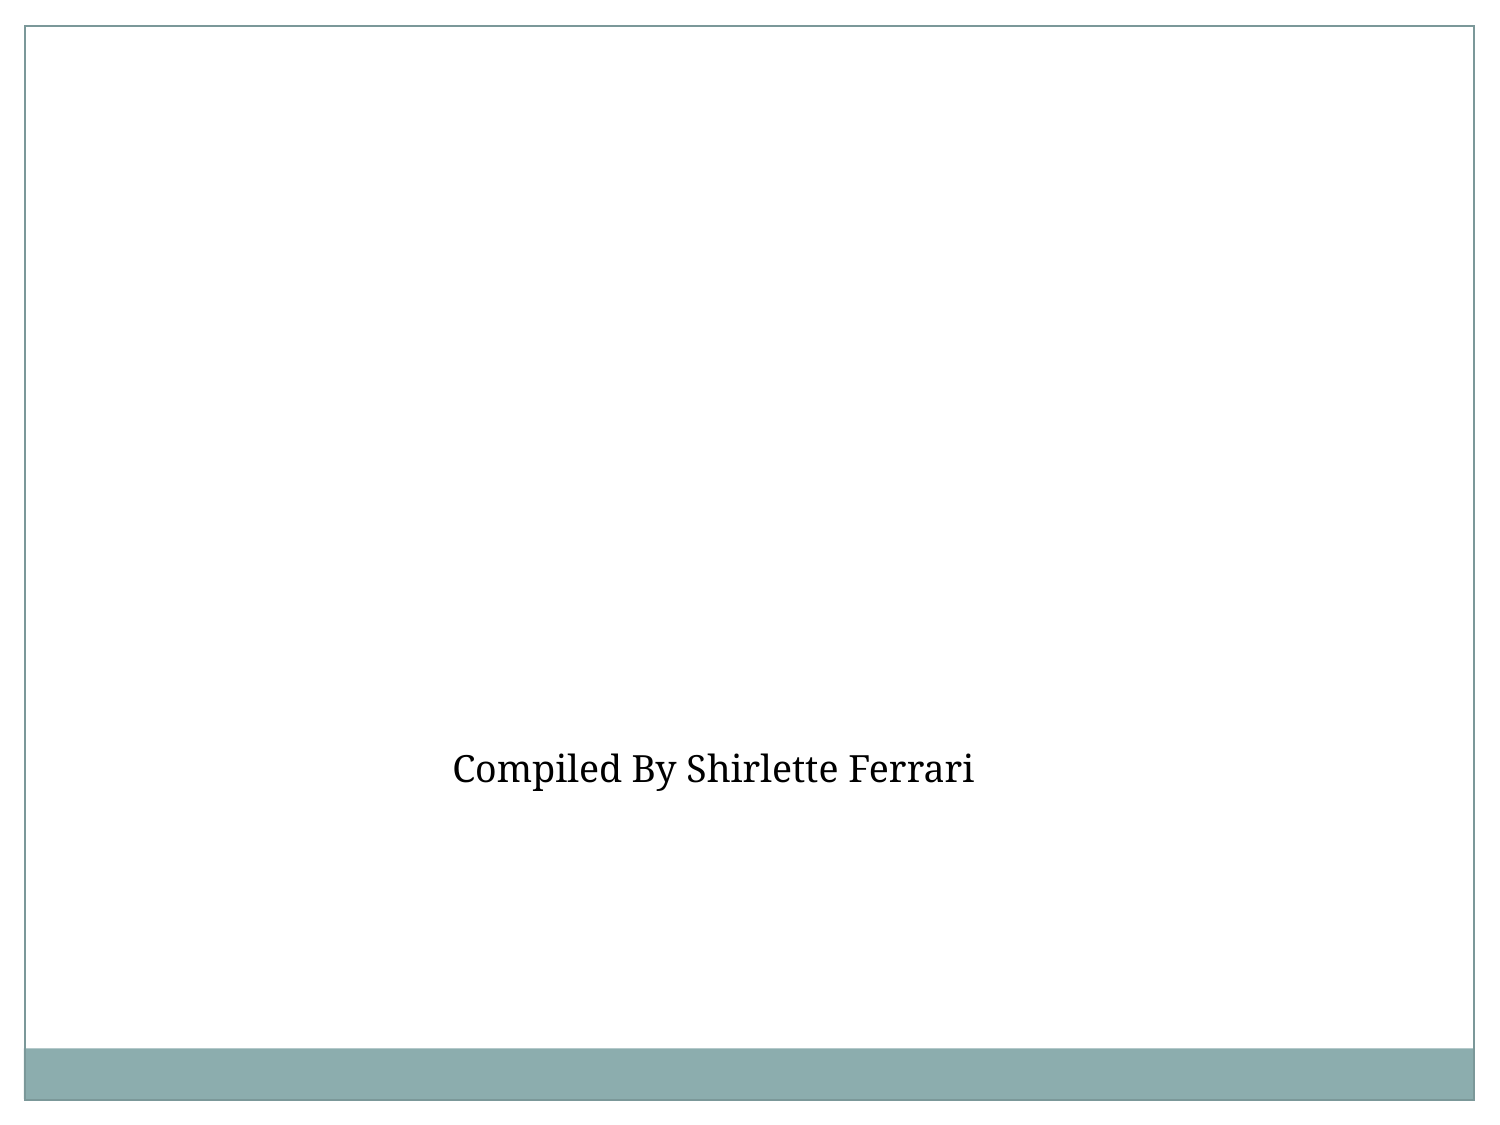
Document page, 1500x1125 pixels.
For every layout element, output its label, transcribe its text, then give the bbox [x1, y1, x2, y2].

text_box Compiled By Shirlette Ferrari [437, 737, 1213, 798]
